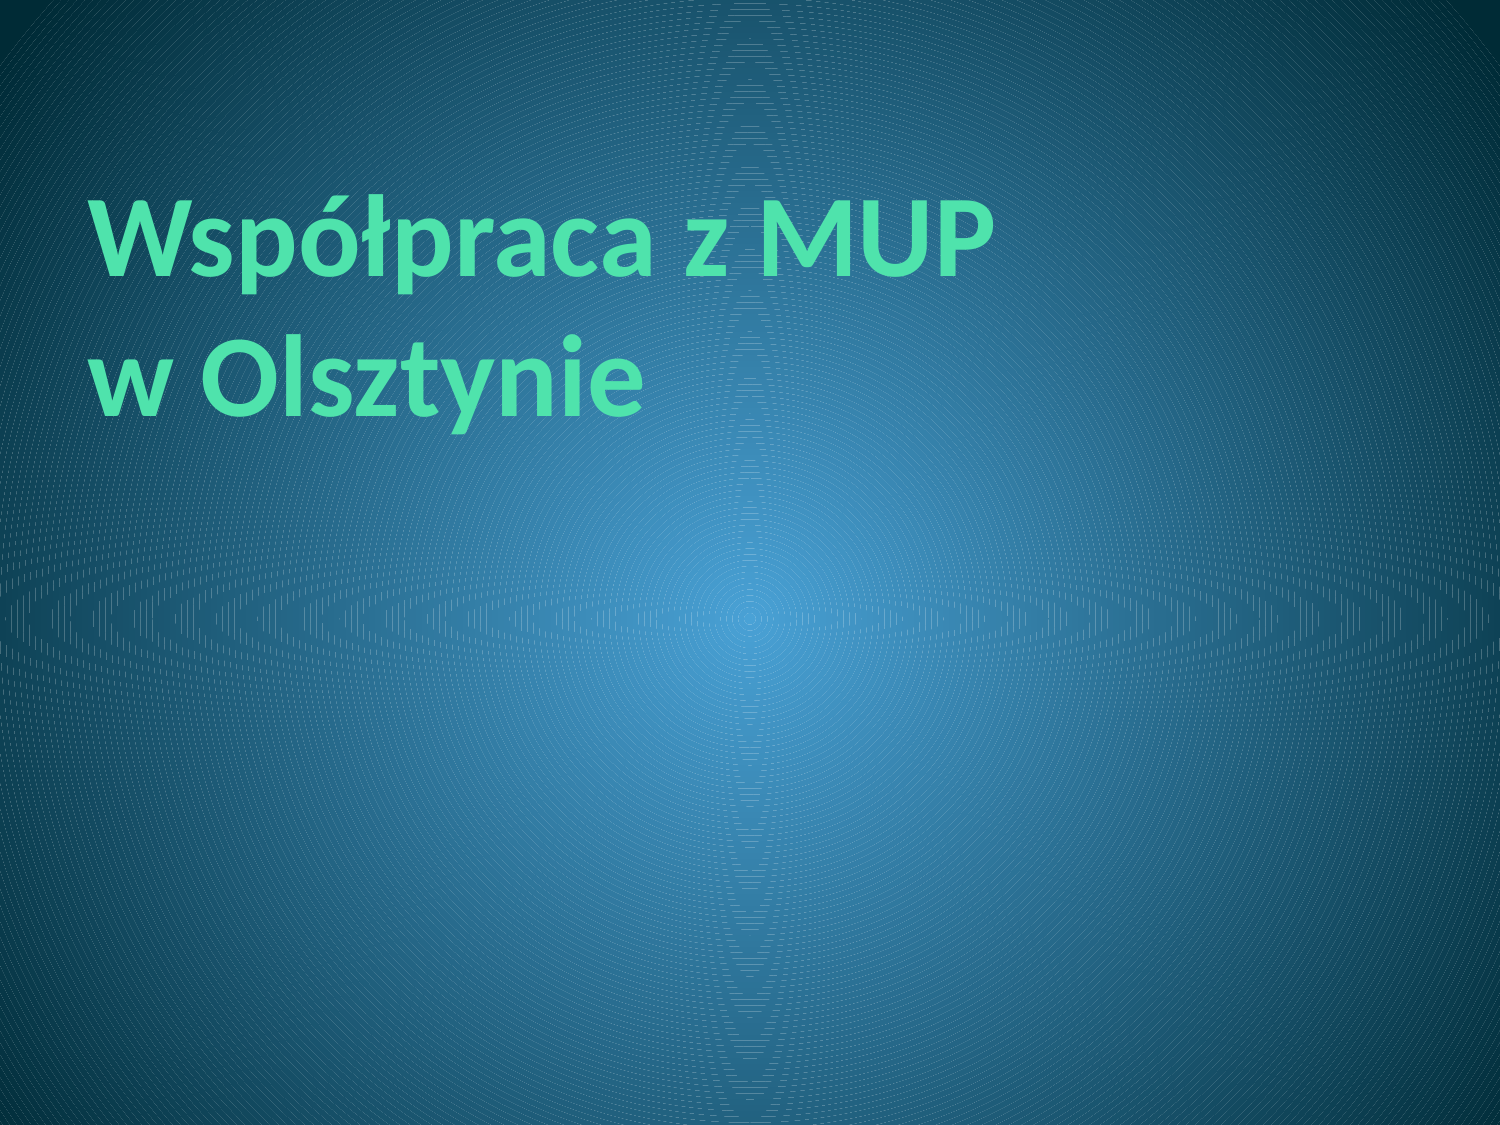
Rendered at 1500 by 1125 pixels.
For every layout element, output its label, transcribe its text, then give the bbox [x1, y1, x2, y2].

title Współpraca z MUP w Olsztynie [86, 216, 1362, 440]
